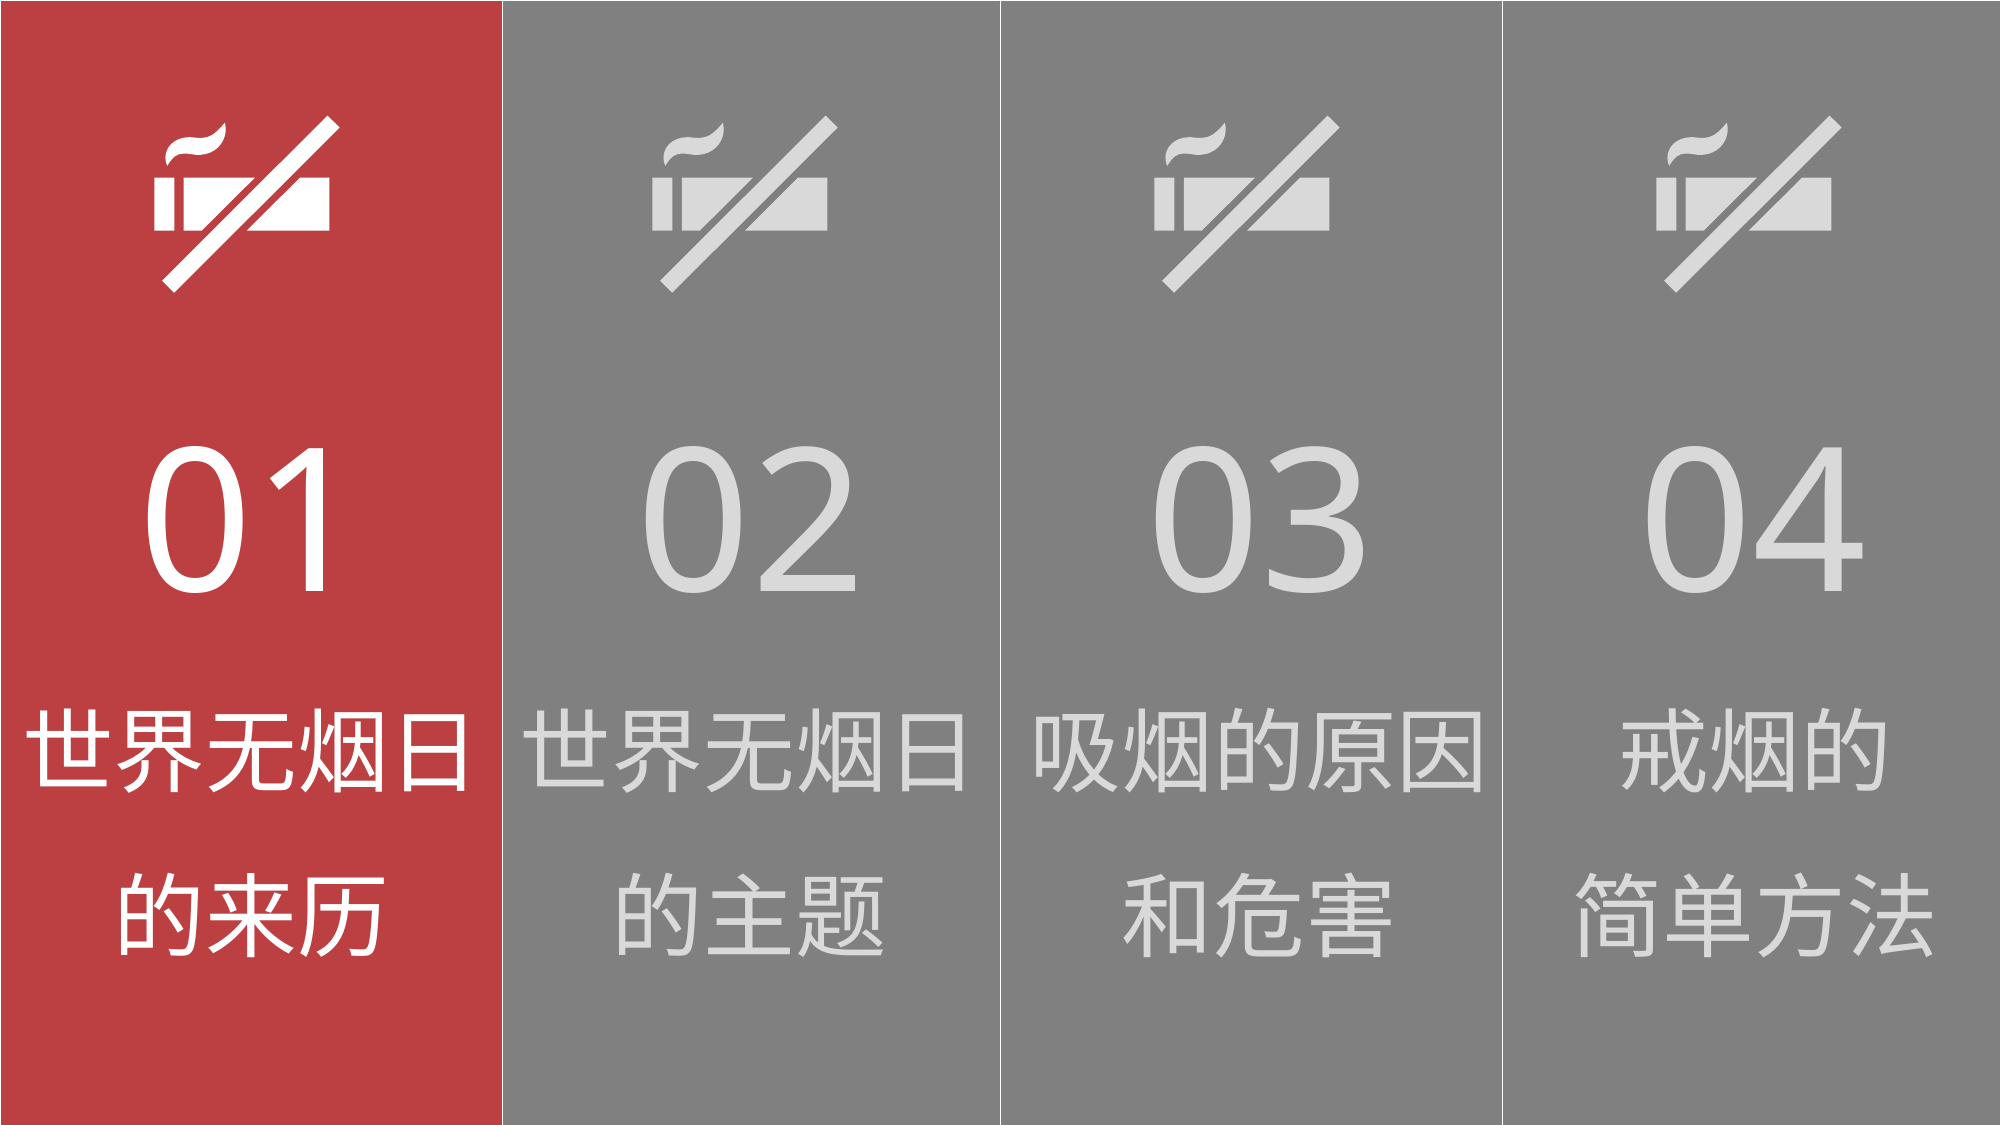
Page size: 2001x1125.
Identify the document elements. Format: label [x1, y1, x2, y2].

text_box [0, 0, 2000, 1125]
